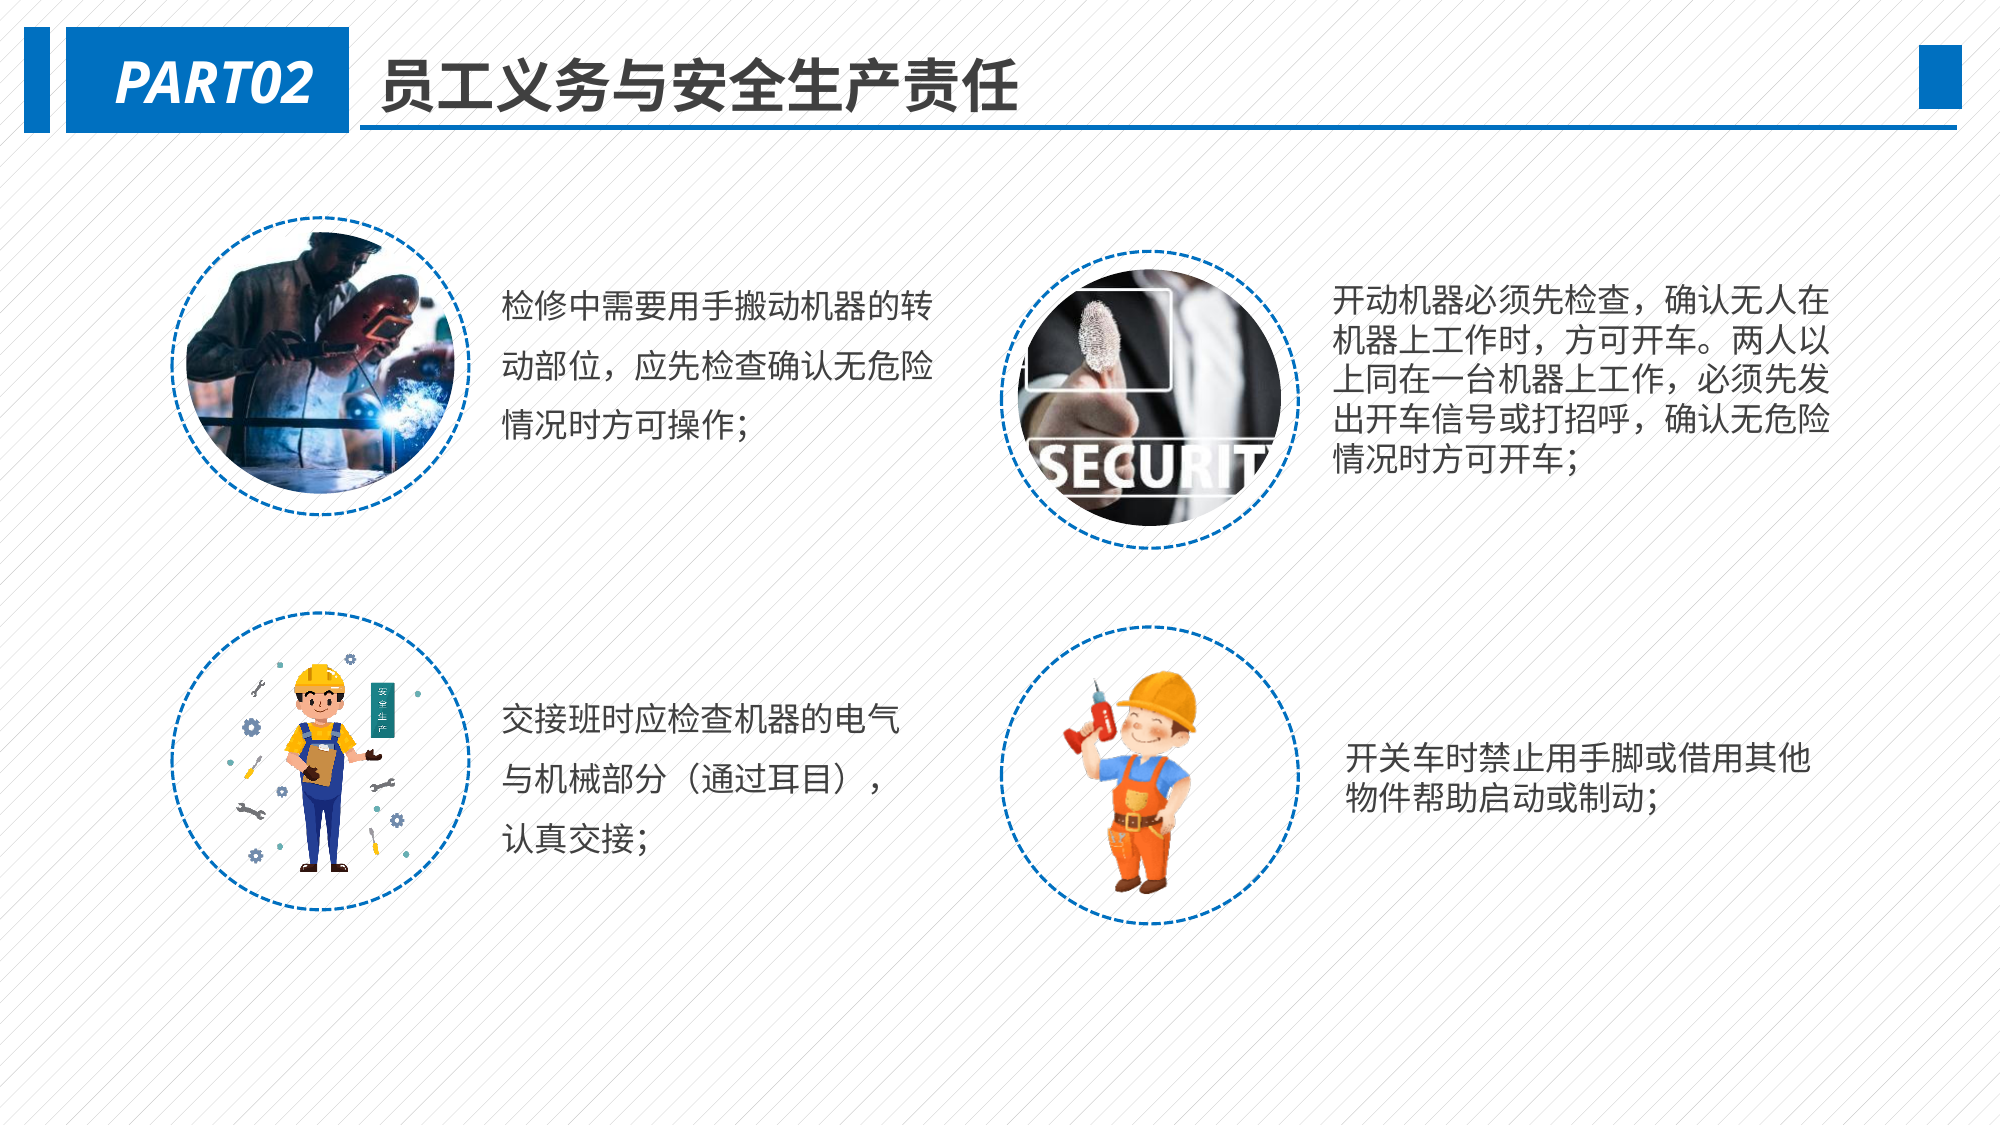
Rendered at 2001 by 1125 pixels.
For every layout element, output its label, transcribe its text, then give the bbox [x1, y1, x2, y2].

text_box [455, 301, 470, 432]
text_box [1000, 331, 1017, 469]
picture [1017, 269, 1281, 526]
text_box 开动机器必须先检查，确认无人在机器上工作时，方可开车。两人以上同在一台机器上工作，必须先发出开车信号或打招呼，确认无危险情况时方可开车； [1317, 271, 1869, 486]
text_box 交接班时应检查机器的电气与机械部分（通过耳目），认真交接； [486, 670, 947, 866]
text_box [1073, 904, 1227, 925]
text_box [254, 216, 387, 232]
text_box [242, 494, 397, 516]
text_box 开关车时禁止用手脚或借用其他物件帮助启动或制动； [1330, 729, 1855, 825]
text_box [170, 301, 186, 432]
text_box [285, 611, 356, 616]
text_box [1281, 328, 1300, 472]
picture [186, 232, 455, 494]
text_box 检修中需要用手搬动机器的转动部位，应先检查确认无危险情况时方可操作； [486, 257, 958, 452]
text_box [1077, 250, 1223, 269]
picture [979, 591, 1300, 904]
picture [165, 616, 478, 923]
text_box [1069, 526, 1230, 550]
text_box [25, 28, 1961, 132]
